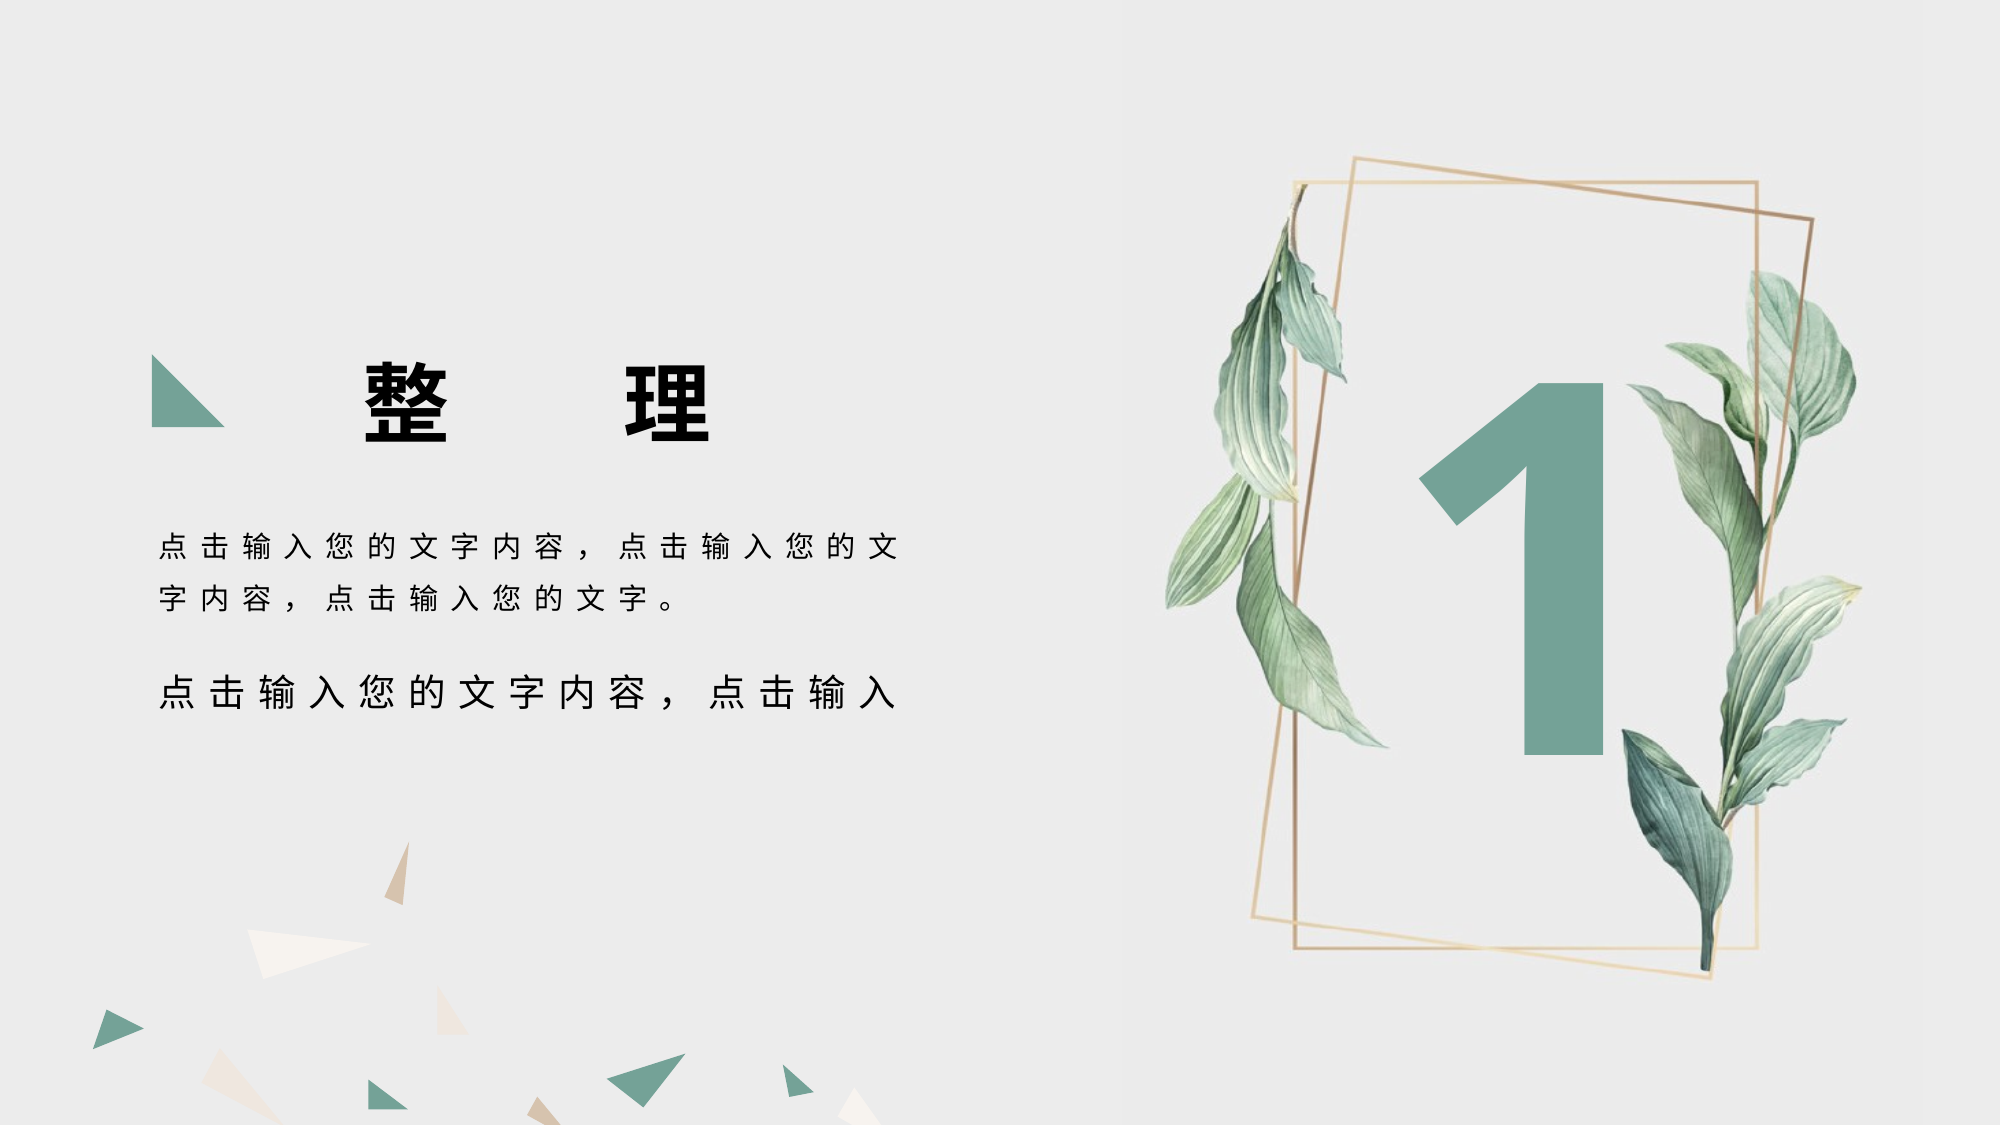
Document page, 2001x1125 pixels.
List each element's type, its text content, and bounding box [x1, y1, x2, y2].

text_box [1121, 0, 1923, 1125]
text_box 整 理 [347, 341, 727, 462]
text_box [143, 503, 992, 722]
text_box [150, 351, 228, 429]
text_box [84, 842, 915, 1125]
